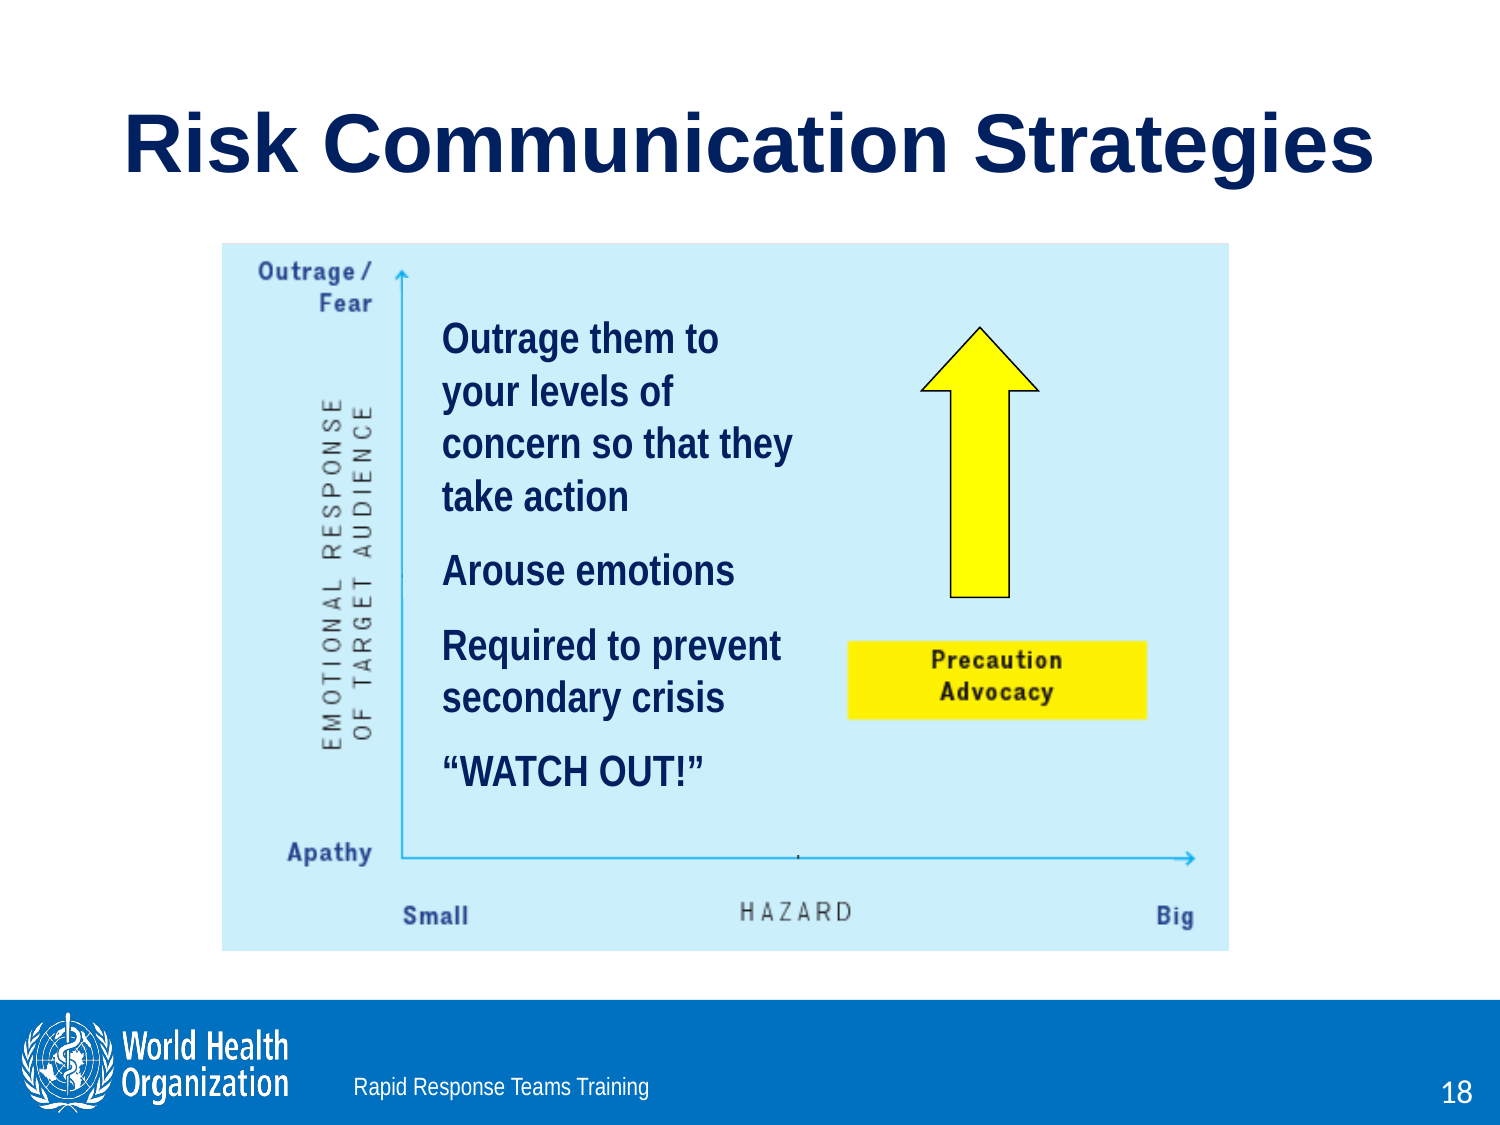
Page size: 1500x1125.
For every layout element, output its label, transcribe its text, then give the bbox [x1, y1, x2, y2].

picture [21, 1012, 288, 1113]
title Risk Communication Strategies [75, 45, 1425, 233]
picture [222, 243, 1229, 952]
